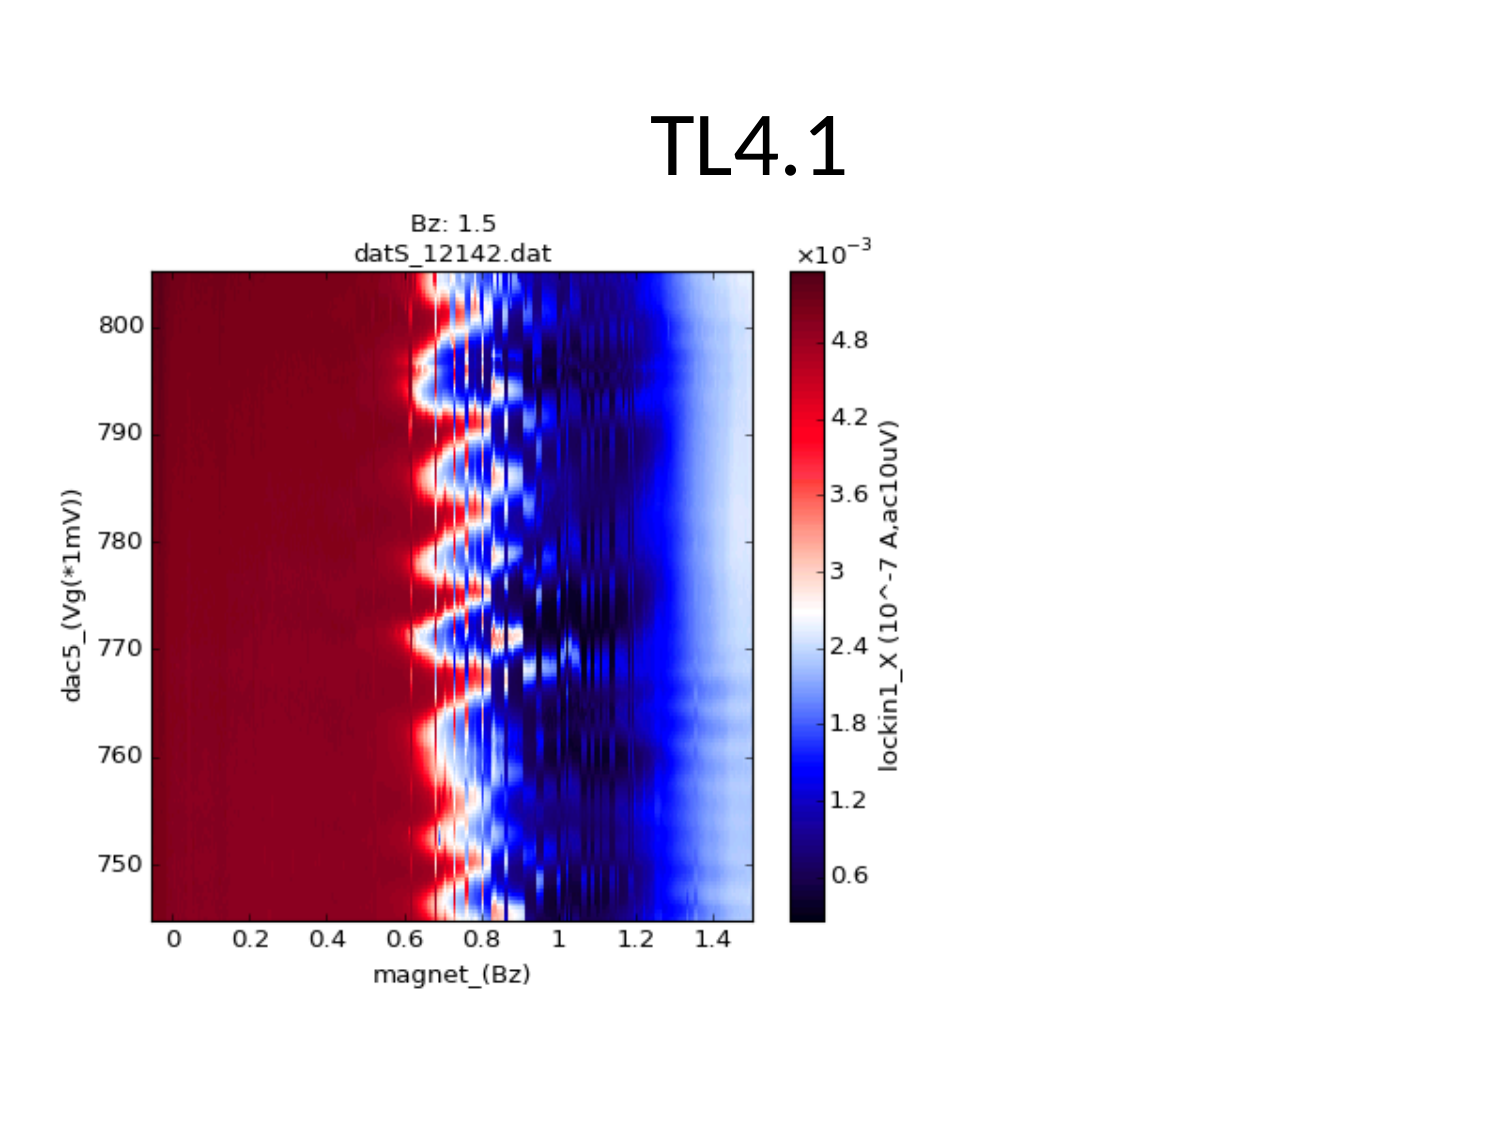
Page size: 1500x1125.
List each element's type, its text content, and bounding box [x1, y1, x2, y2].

title TL4.1 [75, 45, 1425, 233]
picture [37, 187, 931, 1015]
